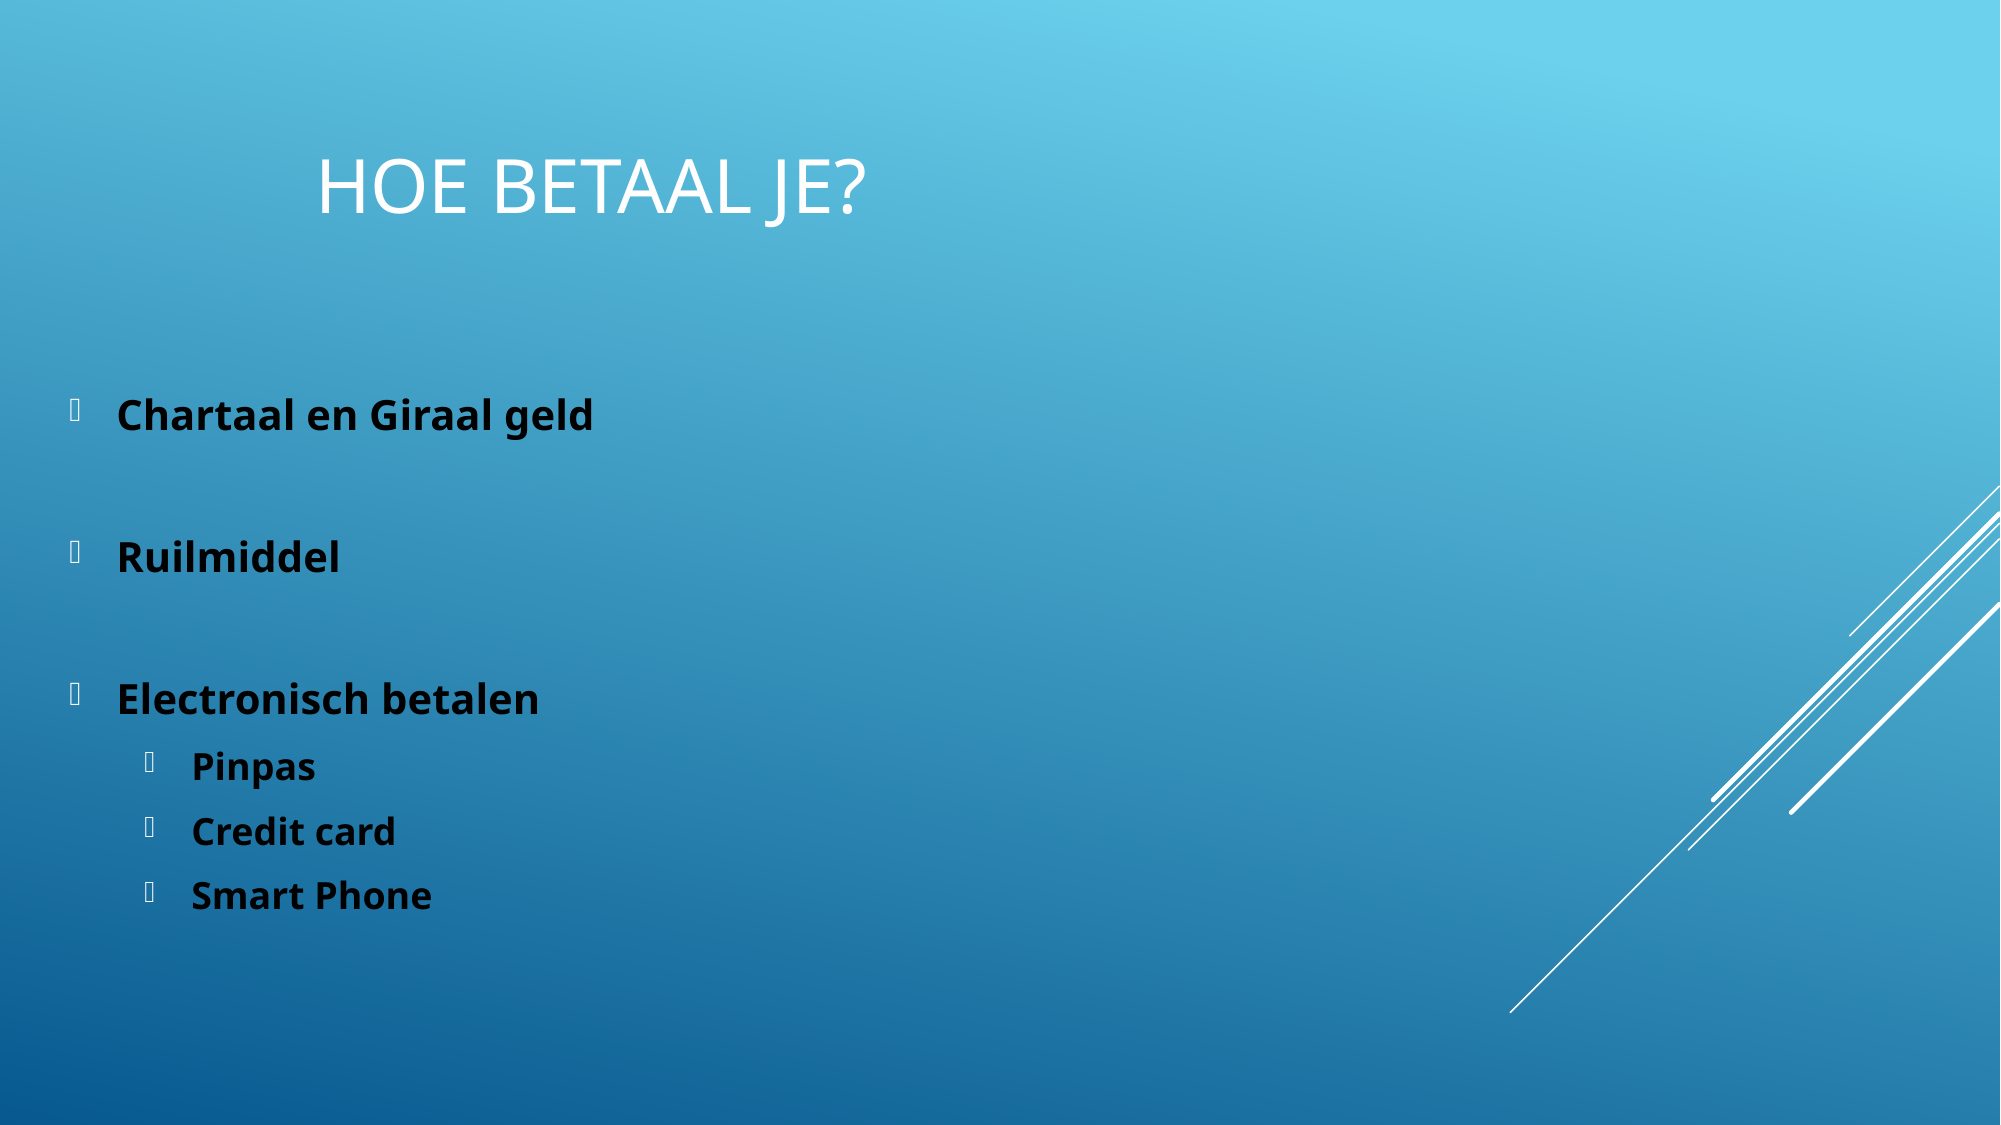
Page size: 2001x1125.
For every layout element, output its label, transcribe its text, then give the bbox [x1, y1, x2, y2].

list Chartaal en Giraal geld Ruilmiddel Electronisch betalen Pinpas Credit card Smart Phone [54, 241, 1700, 1066]
title Hoe betaal je? [300, 59, 1700, 241]
